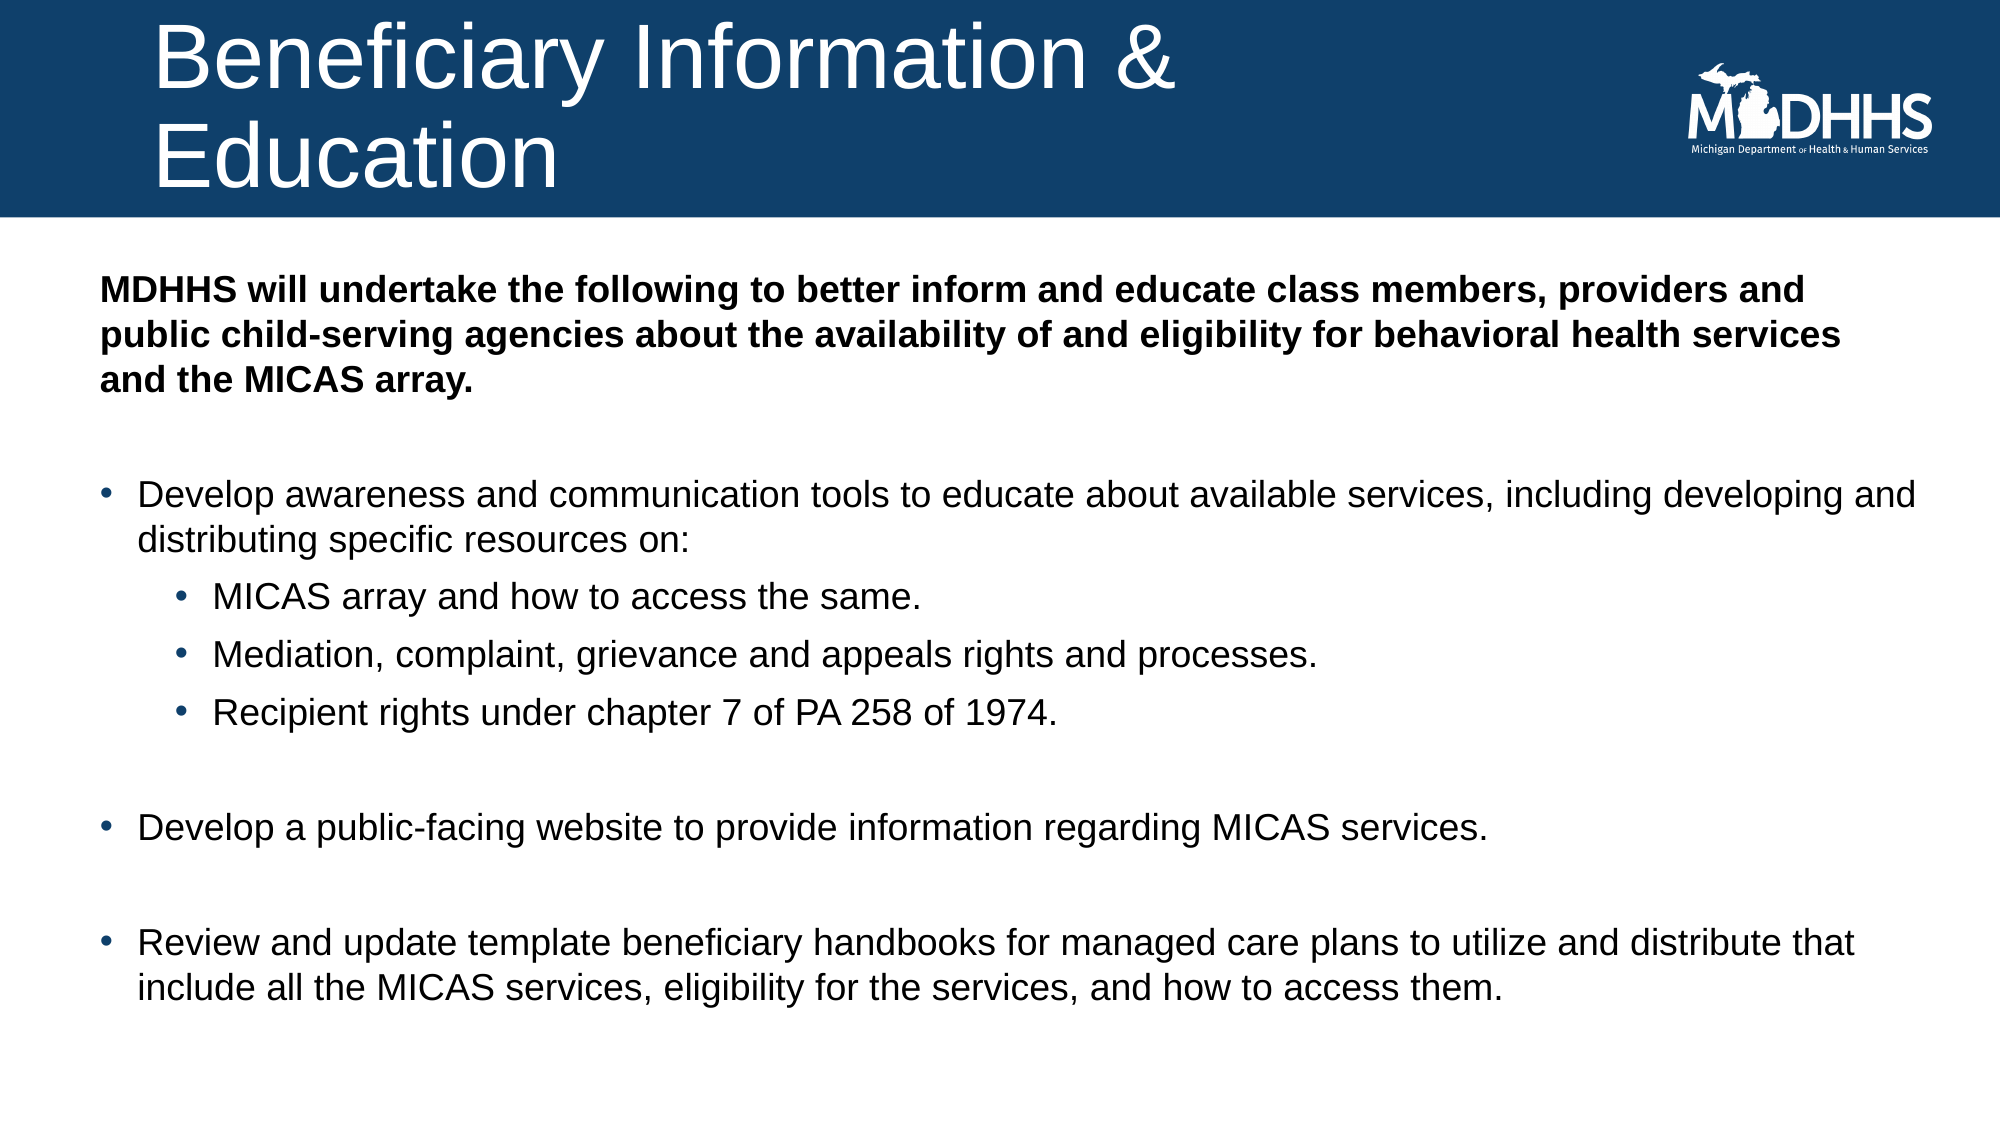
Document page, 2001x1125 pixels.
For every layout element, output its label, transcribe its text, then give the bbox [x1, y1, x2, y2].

picture [1688, 63, 1932, 155]
list MDHHS will undertake the following to better inform and educate class members, providers and public child-serving agencies about the availability of and eligibility for behavioral health services and the MICAS array. Develop awareness and communication tools to educate about available services, including developing and distributing specific resources on: MICAS array and how to access the same. Mediation, complaint, grievance and appeals rights and processes. Recipient rights under chapter 7 of PA 258 of 1974. Develop a public-facing website to provide information regarding MICAS services. Review and update template beneficiary handbooks for managed care plans to utilize and distribute that include all the MICAS services, eligibility for the services, and how to access them. [84, 257, 1933, 1083]
title Beneficiary Information & Education [137, 0, 1621, 218]
